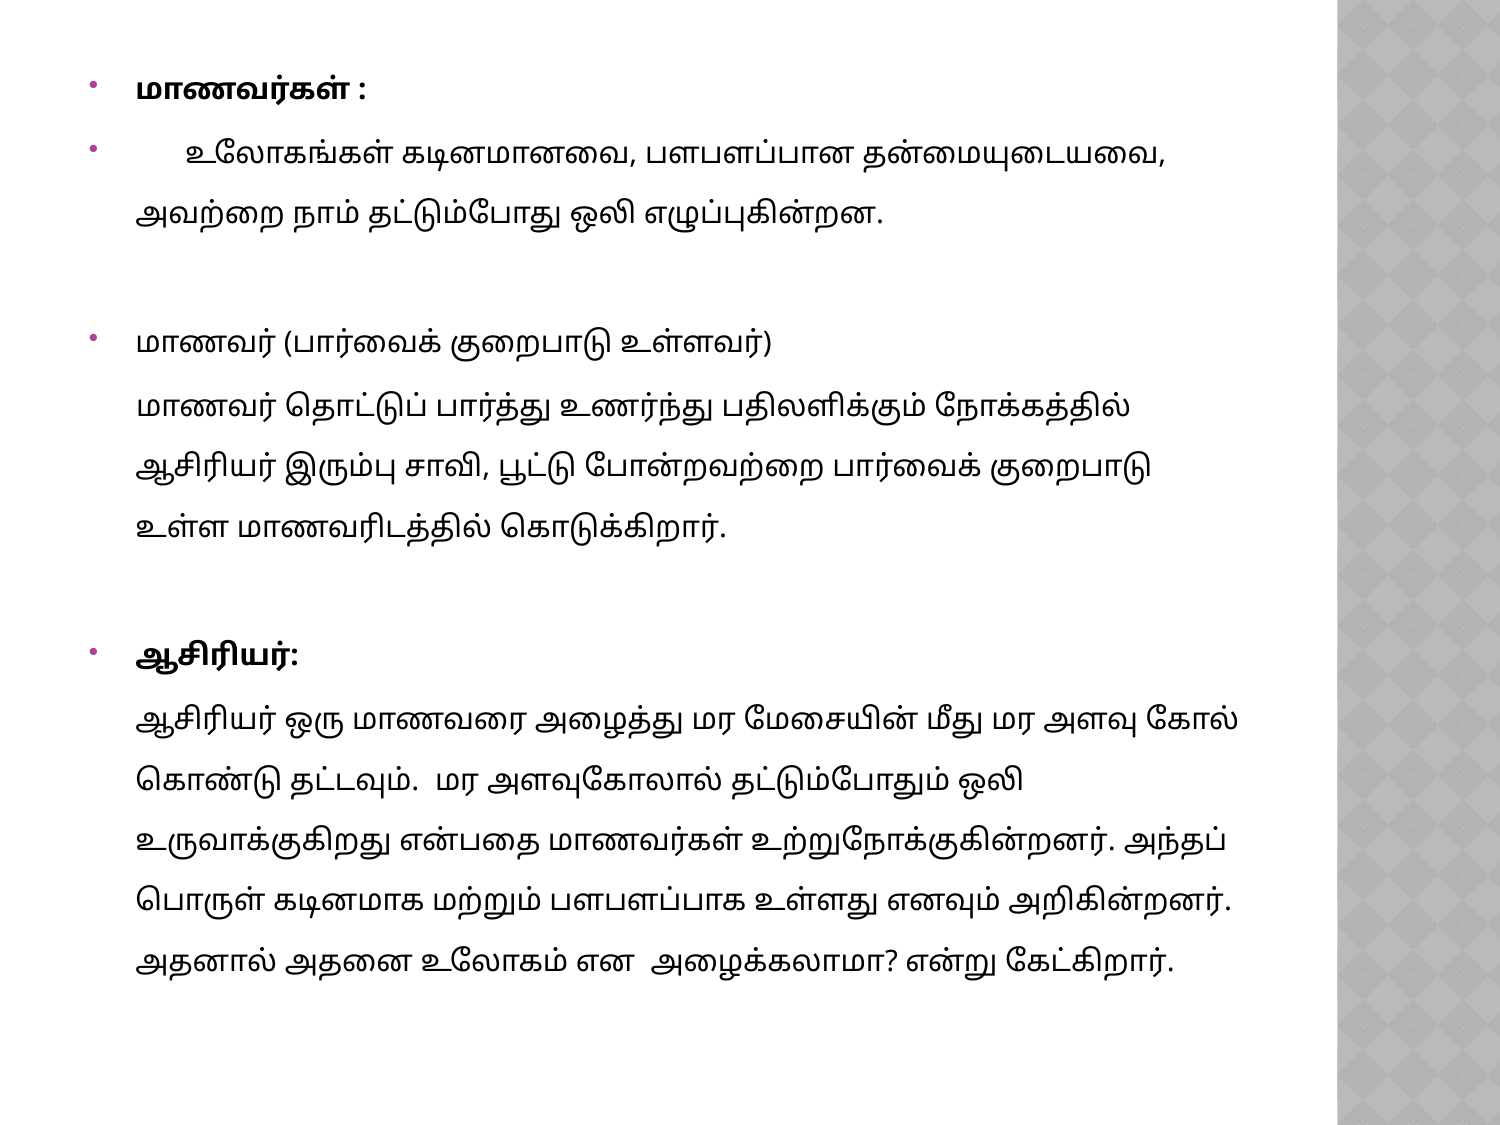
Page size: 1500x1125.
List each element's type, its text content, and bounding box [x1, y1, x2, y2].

list மாணவர்கள் : உலோகங்கள் கடினமானவை, பளபளப்பான தன்மையுடையவை, அவற்றை நாம் தட்டும்போது ஒலி எழுப்புகின்றன. மாணவர் (பார்வைக் குறைபாடு உள்ளவர்) மாணவர் தொட்டுப் பார்த்து உணர்ந்து பதிலளிக்கும் நோக்கத்தில் ஆசிரியர் இரும்பு சாவி, பூட்டு போன்றவற்றை பார்வைக் குறைபாடு உள்ள மாணவரிடத்தில் கொடுக்கிறார். ஆசிரியர்: ஆசிரியர் ஒரு மாணவரை அழைத்து மர மேசையின் மீது மர அளவு கோல் கொண்டு தட்டவும். மர அளவுகோலால் தட்டும்போதும் ஒலி உருவாக்குகிறது என்பதை மாணவர்கள் உற்றுநோக்குகின்றனர். அந்தப் பொருள் கடினமாக மற்றும் பளபளப்பாக உள்ளது எனவும் அறிகின்றனர். அதனால் அதனை உலோகம் என அழைக்கலாமா? என்று கேட்கிறார். [75, 37, 1263, 1059]
